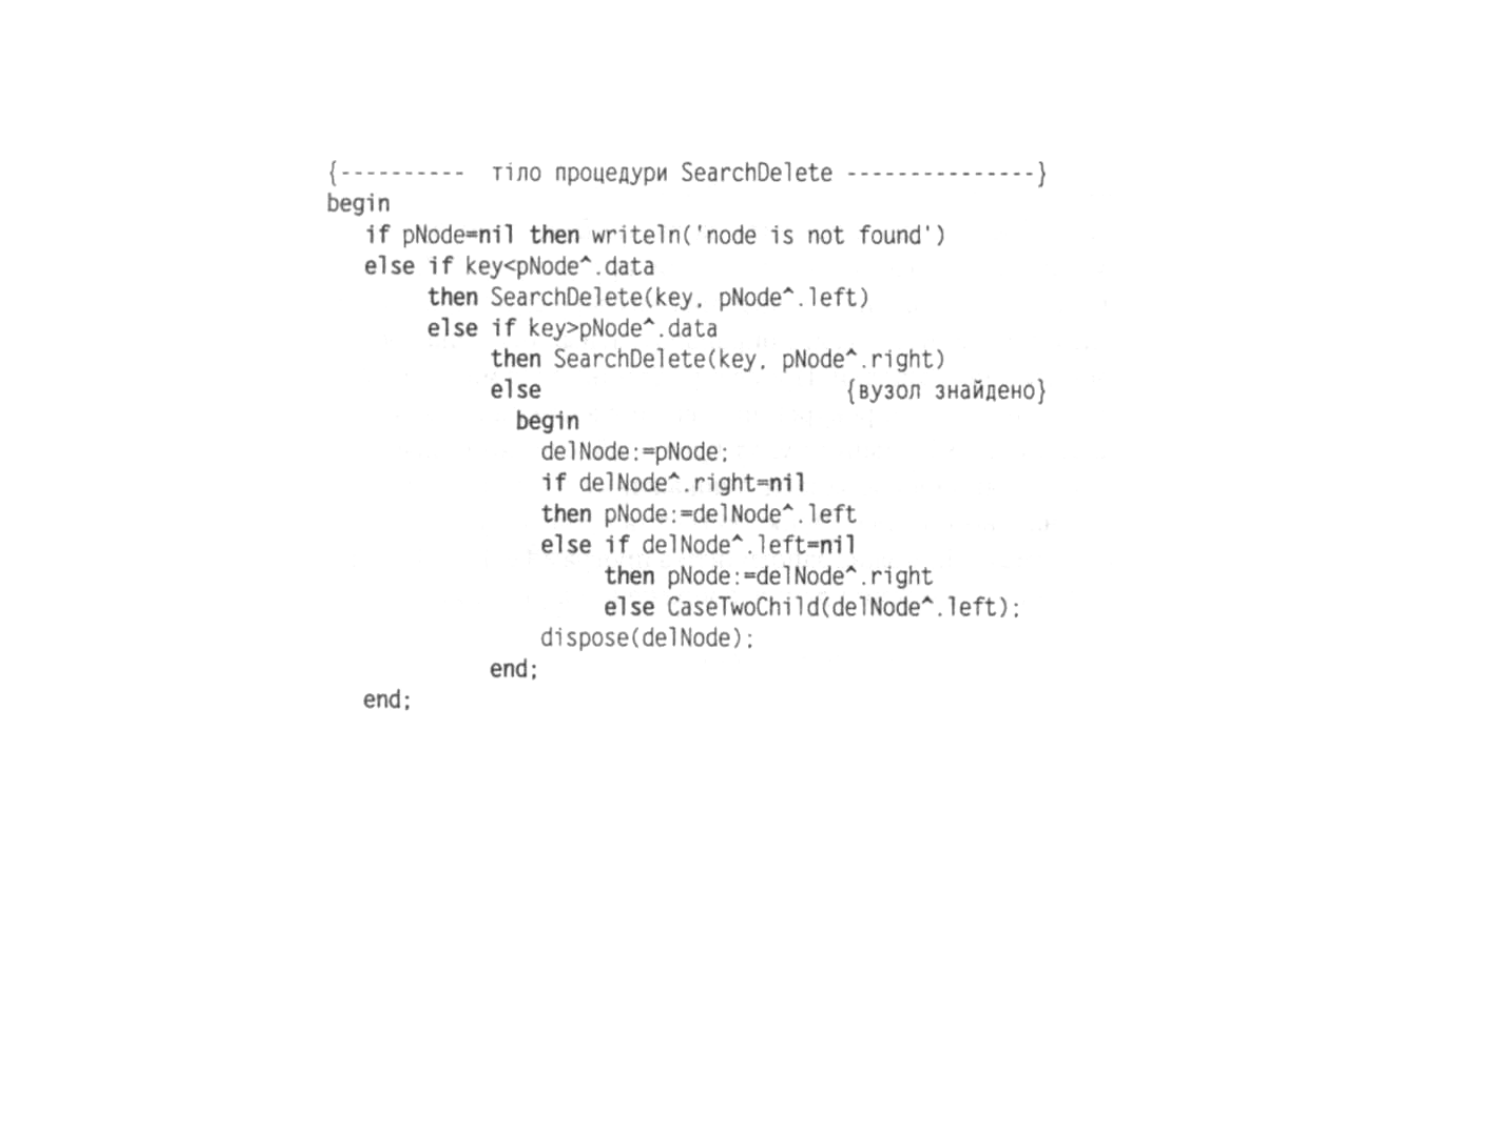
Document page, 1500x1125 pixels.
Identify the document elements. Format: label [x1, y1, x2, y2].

picture [300, 160, 1112, 717]
